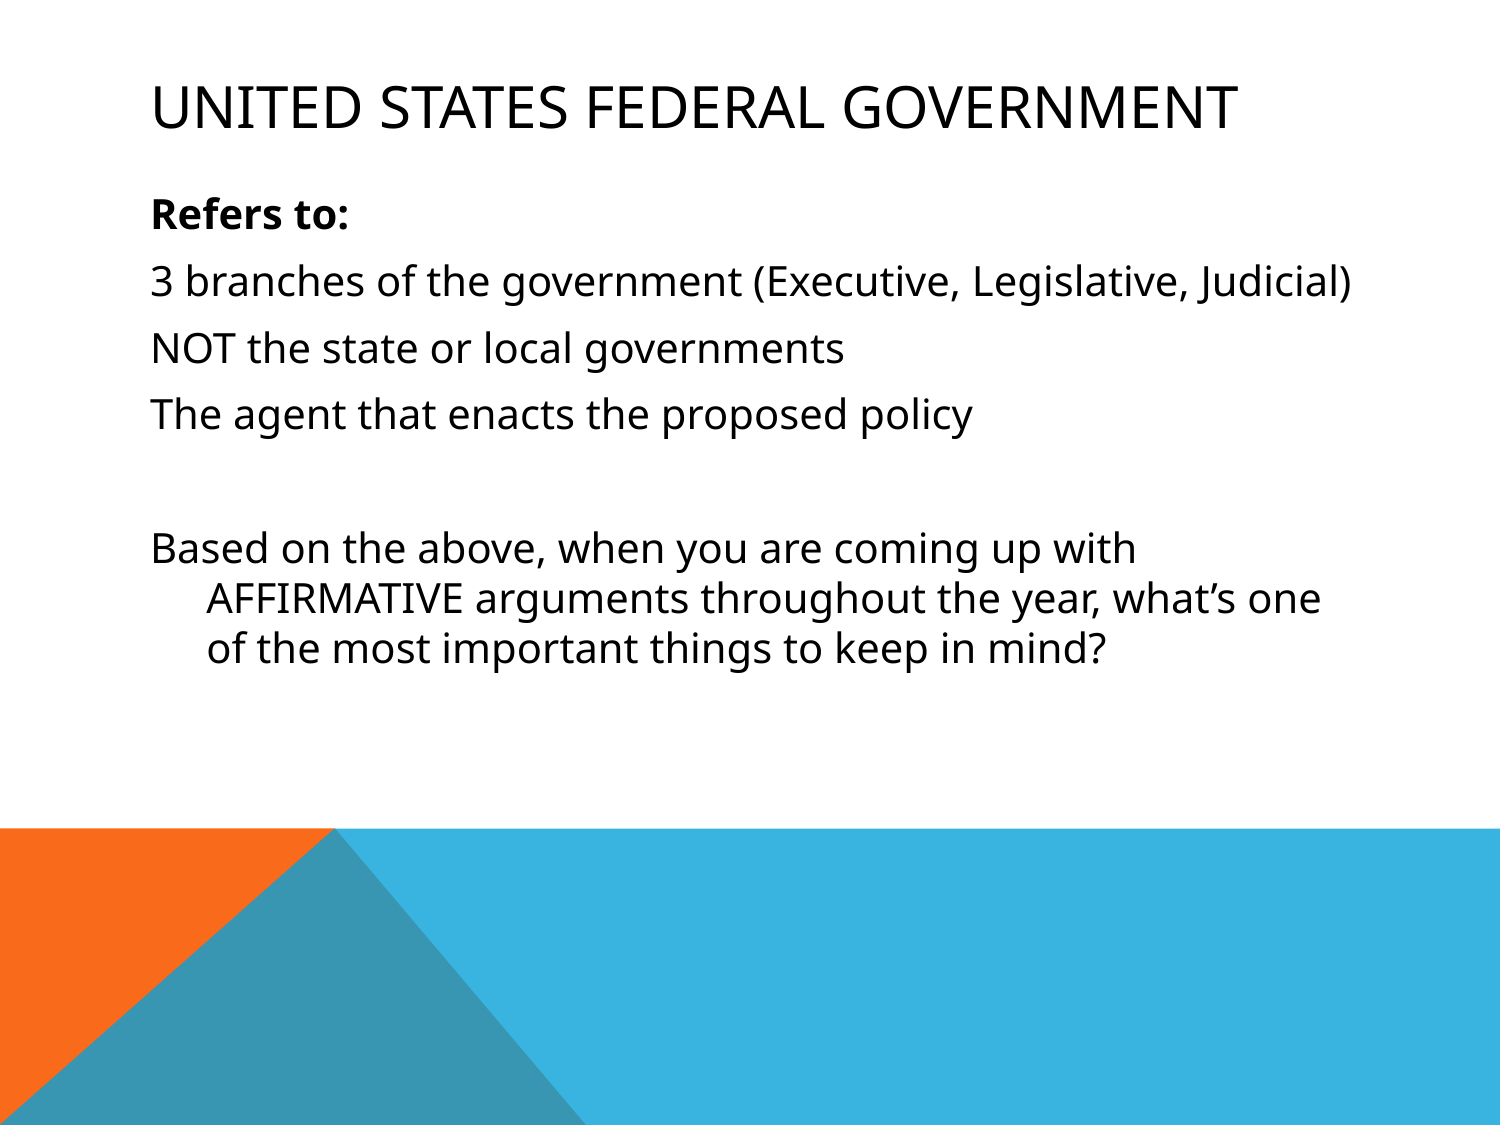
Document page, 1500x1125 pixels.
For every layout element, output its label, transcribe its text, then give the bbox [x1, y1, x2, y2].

list Refers to: 3 branches of the government (Executive, Legislative, Judicial) NOT the state or local governments The agent that enacts the proposed policy Based on the above, when you are coming up with AFFIRMATIVE arguments throughout the year, what’s one of the most important things to keep in mind? [135, 180, 1369, 768]
title United States Federal Government [135, 60, 1369, 150]
